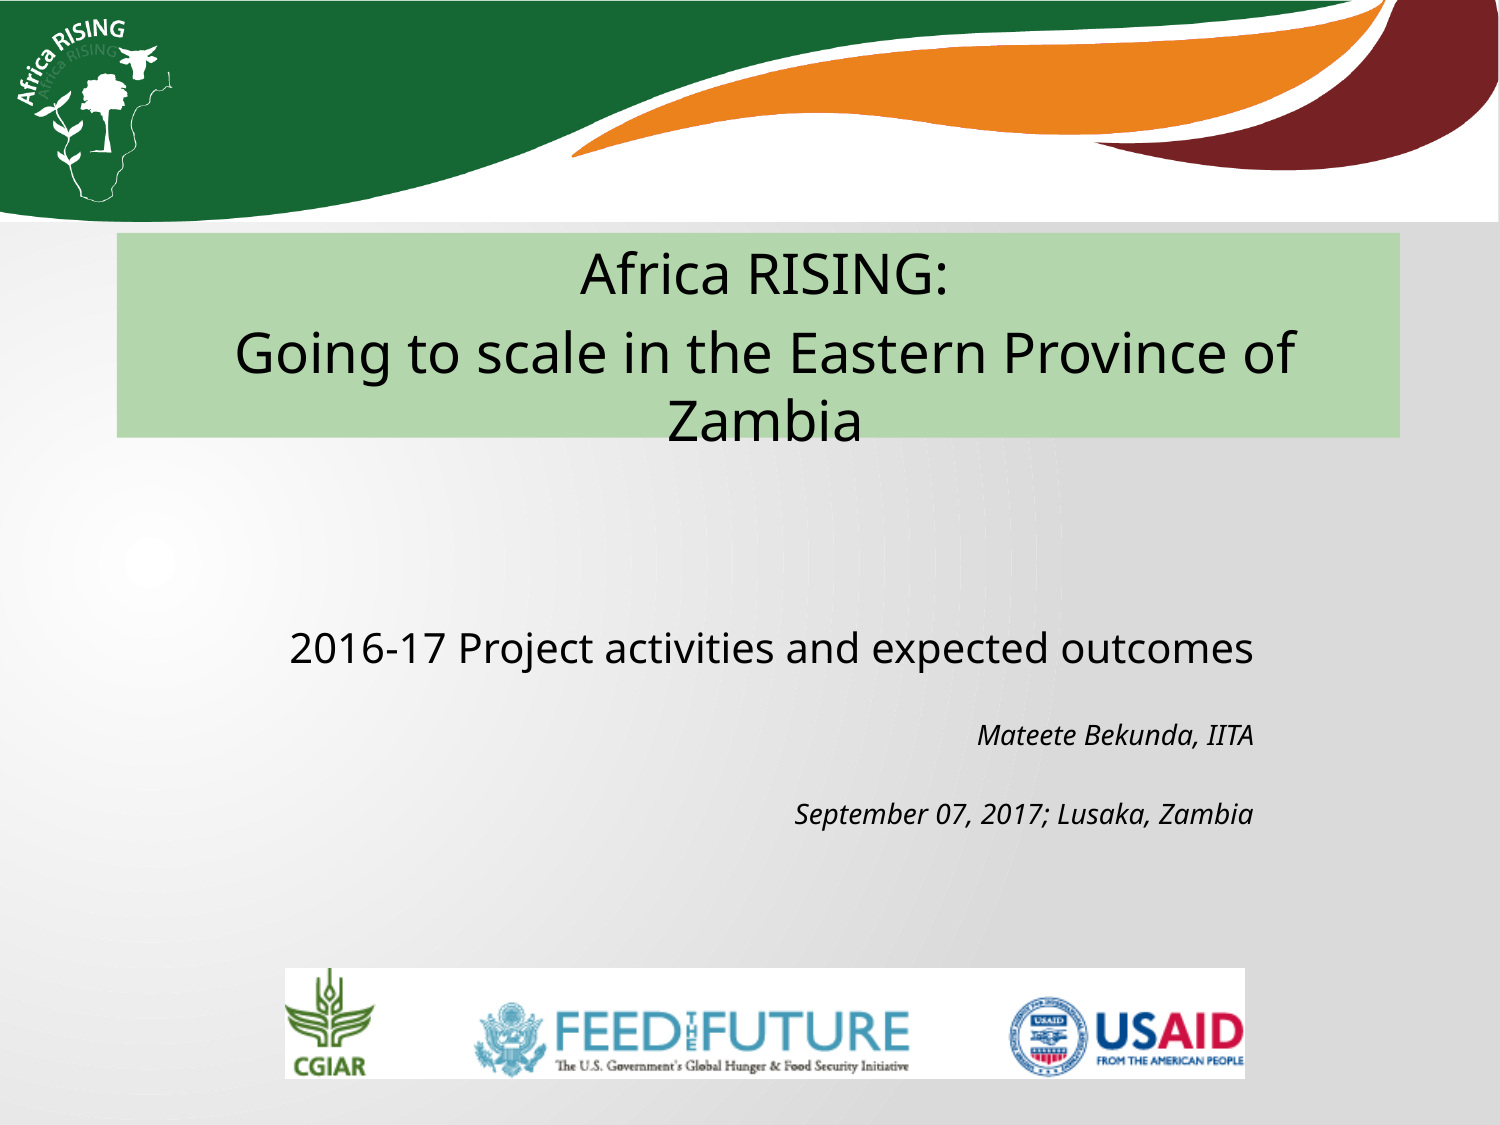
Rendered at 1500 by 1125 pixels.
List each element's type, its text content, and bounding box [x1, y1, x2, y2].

picture [285, 968, 1245, 1079]
list 2016-17 Project activities and expected outcomes Mateete Bekunda, IITA September 07, 2017; Lusaka, Zambia [187, 534, 1266, 882]
picture [0, 0, 1499, 222]
list Africa RISING: Going to scale in the Eastern Province of Zambia [116, 232, 1400, 438]
